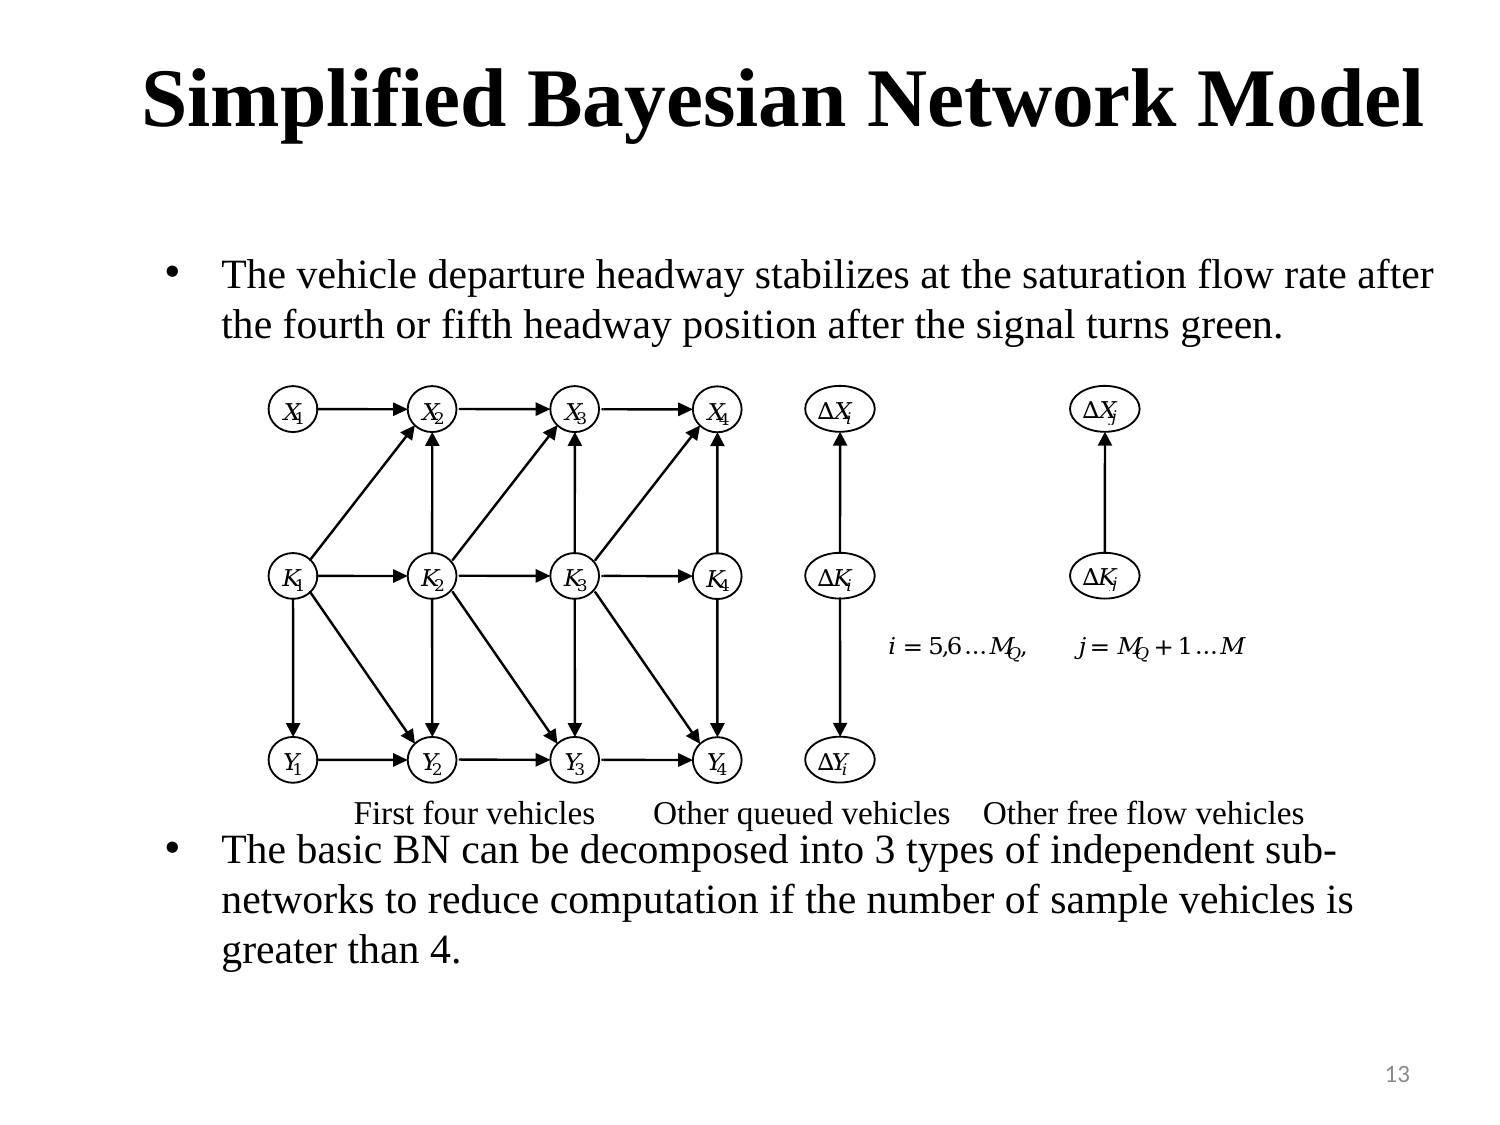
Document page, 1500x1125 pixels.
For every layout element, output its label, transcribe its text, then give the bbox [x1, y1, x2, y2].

text_box Other free flow vehicles [968, 790, 1321, 839]
title Simplified Bayesian Network Model [85, 1, 1482, 187]
slide_number 13 [1074, 1042, 1425, 1103]
list The vehicle departure headway stabilizes at the saturation flow rate after the fourth or fifth headway position after the signal turns green. The basic BN can be decomposed into 3 types of independent sub-networks to reduce computation if the number of sample vehicles is greater than 4. [150, 239, 1457, 1022]
text_box First four vehicles [338, 793, 611, 839]
text_box Other queued vehicles [638, 793, 966, 839]
picture [216, 358, 1320, 785]
